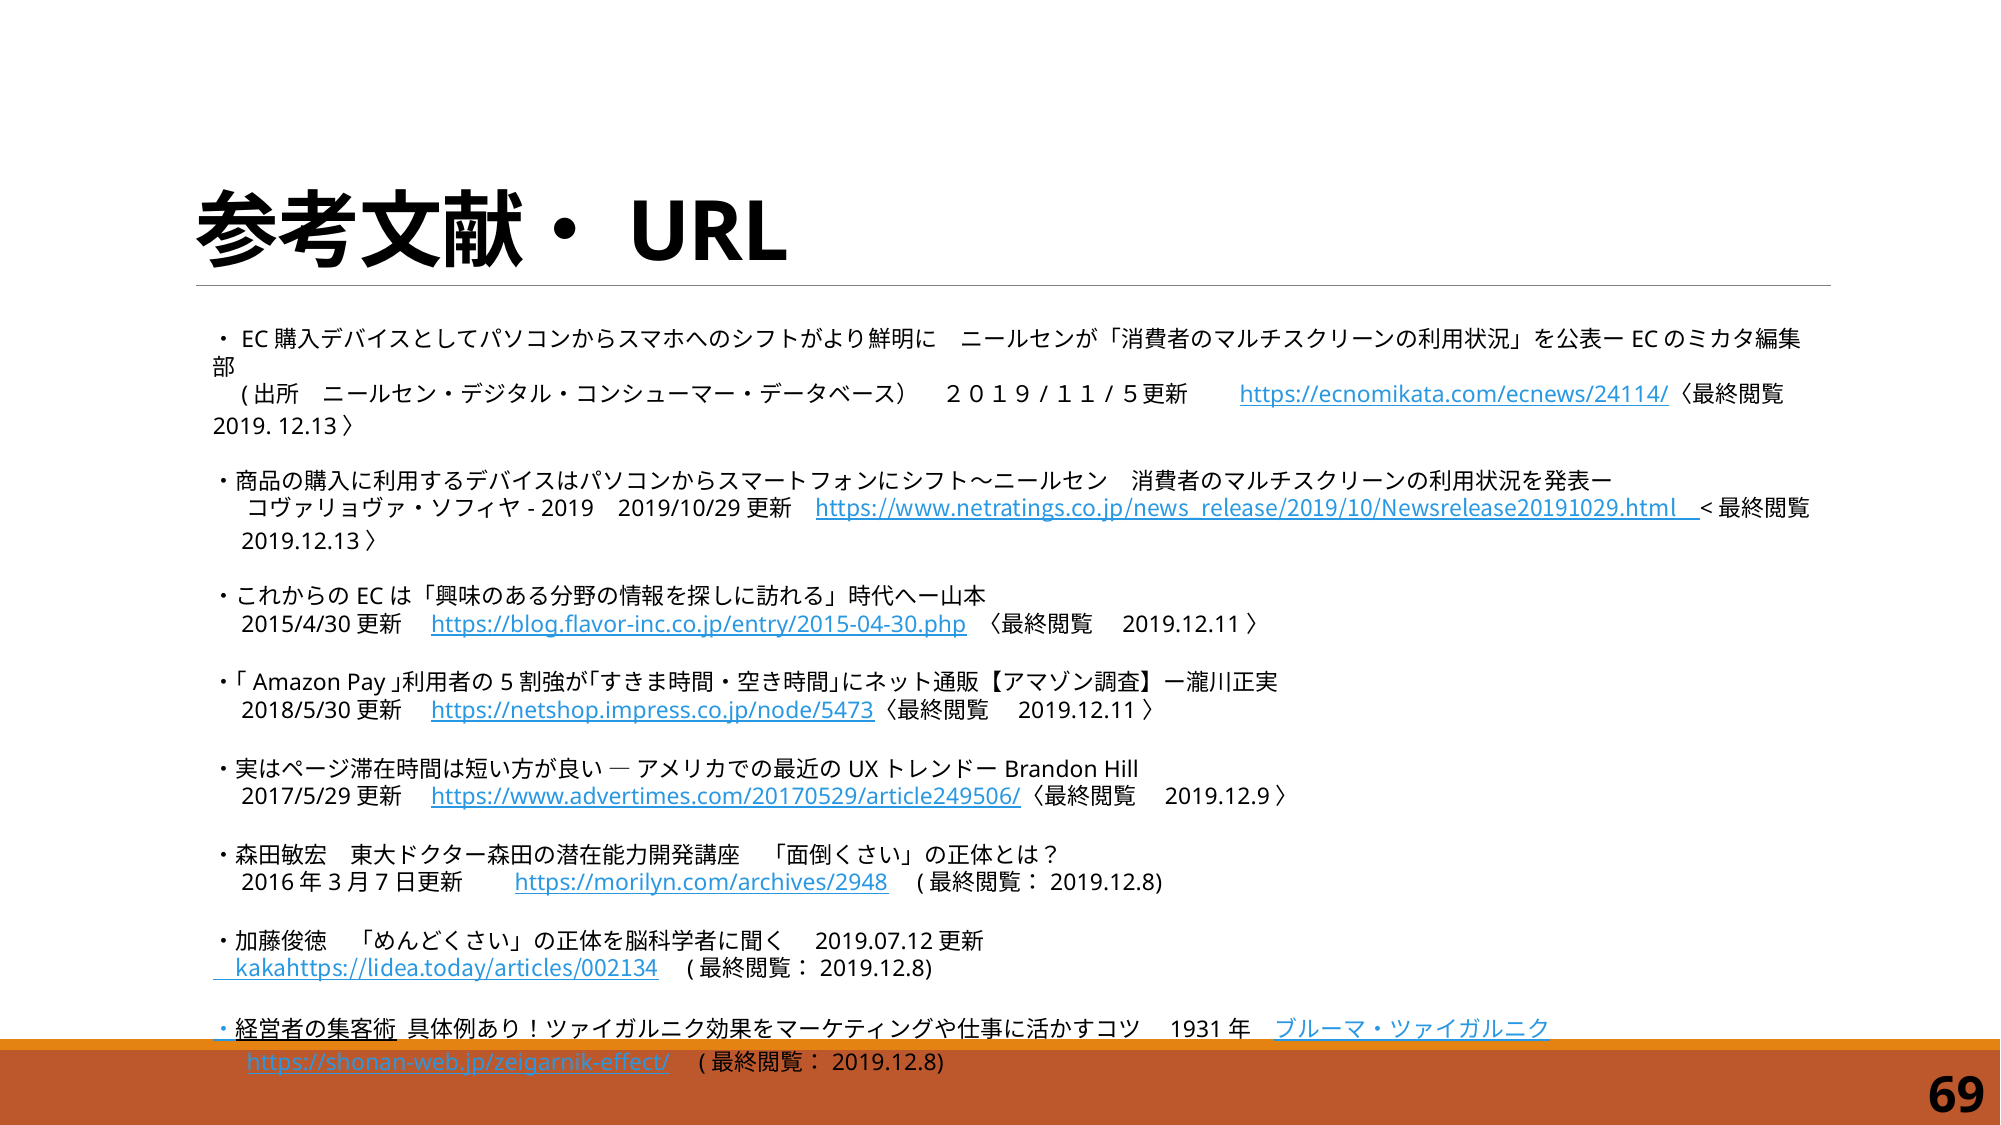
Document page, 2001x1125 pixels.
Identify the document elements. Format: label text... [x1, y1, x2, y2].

slide_number 69 [1784, 1066, 2000, 1125]
text_box ・EC購入デバイスとしてパソコンからスマホへのシフトがより鮮明に ニールセンが「消費者のマルチスクリーンの利用状況」を公表ーECのミカタ編集部 (出所 ニールセン・デジタル・コンシューマー・データベース） ２０１９​/１１/５更新 https://ecnomikata.com/ecnews/24114/〈最終閲覧 2019. 12.13〉 ・商品の購入に利用するデバイスはパソコンからスマートフォンにシフト～ニールセン 消費者のマルチスクリーンの利用状況を発表ー コヴァリョヴァ・ソフィヤ- 2019 2019/10/29更新 https://www.netratings.co.jp/news_release/2019/10/Newsrelease20191029.html <最終閲覧 2019.12.13〉 ・これからのECは「興味のある分野の情報を探しに訪れる」時代へー山本 2015/4/30更新 https://blog.flavor-inc.co.jp/entry/2015-04-30.php 〈最終閲覧 2019.12.11〉 ・｢Amazon Pay｣利用者の5割強が｢すきま時間・空き時間｣にネット通販【アマゾン調査】ー瀧川正実 2018/5/30更新 https://netshop.impress.co.jp/node/5473〈最終閲覧 2019.12.11〉 ・実はページ滞在時間は短い方が良い — アメリカでの最近のUXトレンドーBrandon Hill 2017/5/29更新 https://www.advertimes.com/20170529/article249506/〈最終閲覧 2019.12.9〉 ・森田敏宏 東大ドクター森田の潜在能力開発講座 「面倒くさい」の正体とは？ 2016年3月7日更新 https://morilyn.com/archives/2948 (最終閲覧：2019.12.8) ・加藤俊徳 「めんどくさい」の正体を脳科学者に聞く 2019.07.12更新 kakahttps://lidea.today/articles/002134 (最終閲覧：2019.12.8) ・経営者の集客術 具体例あり！ツァイガルニク効果をマーケティングや仕事に活かすコツ 1931年 ブルーマ・ツァイガルニク https://shonan-web.jp/zeigarnik-effect/ (最終閲覧：2019.12.8) [197, 317, 1830, 1087]
title 参考文献・URL [180, 47, 1830, 285]
